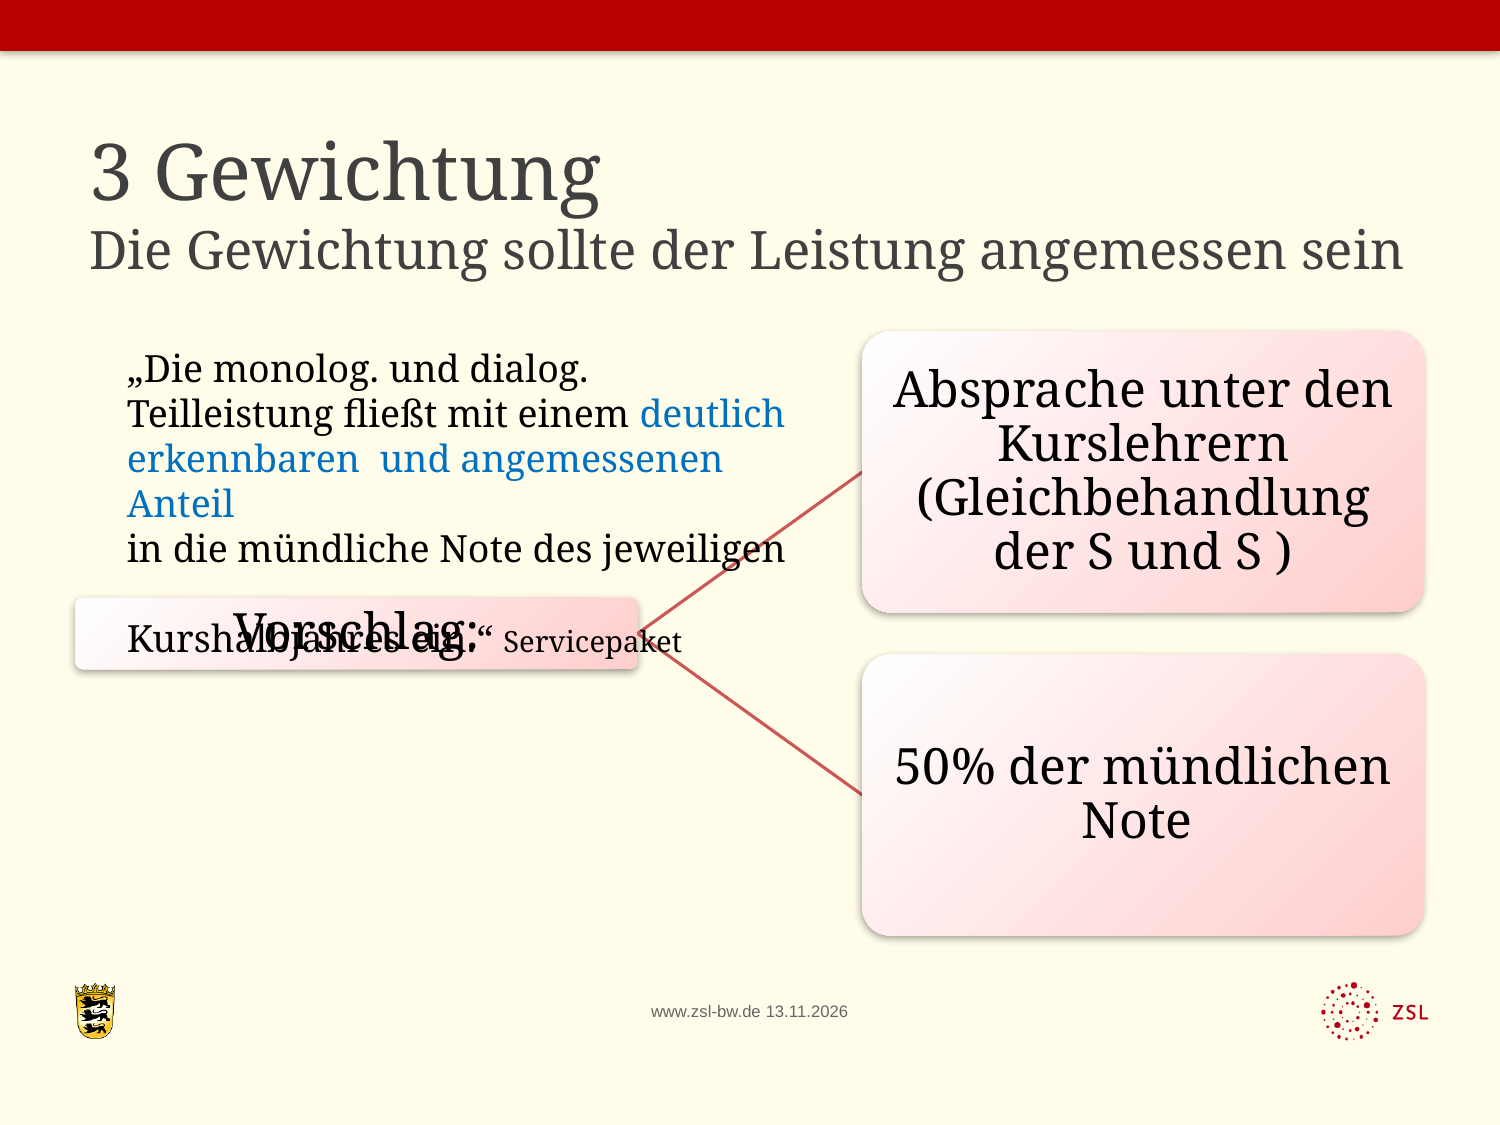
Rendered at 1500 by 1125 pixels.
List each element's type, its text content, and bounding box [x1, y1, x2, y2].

title 3 Gewichtung Die Gewichtung sollte der Leistung angemessen sein [75, 113, 1425, 289]
picture [73, 981, 117, 1041]
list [74, 302, 1426, 965]
picture [1320, 981, 1429, 1041]
